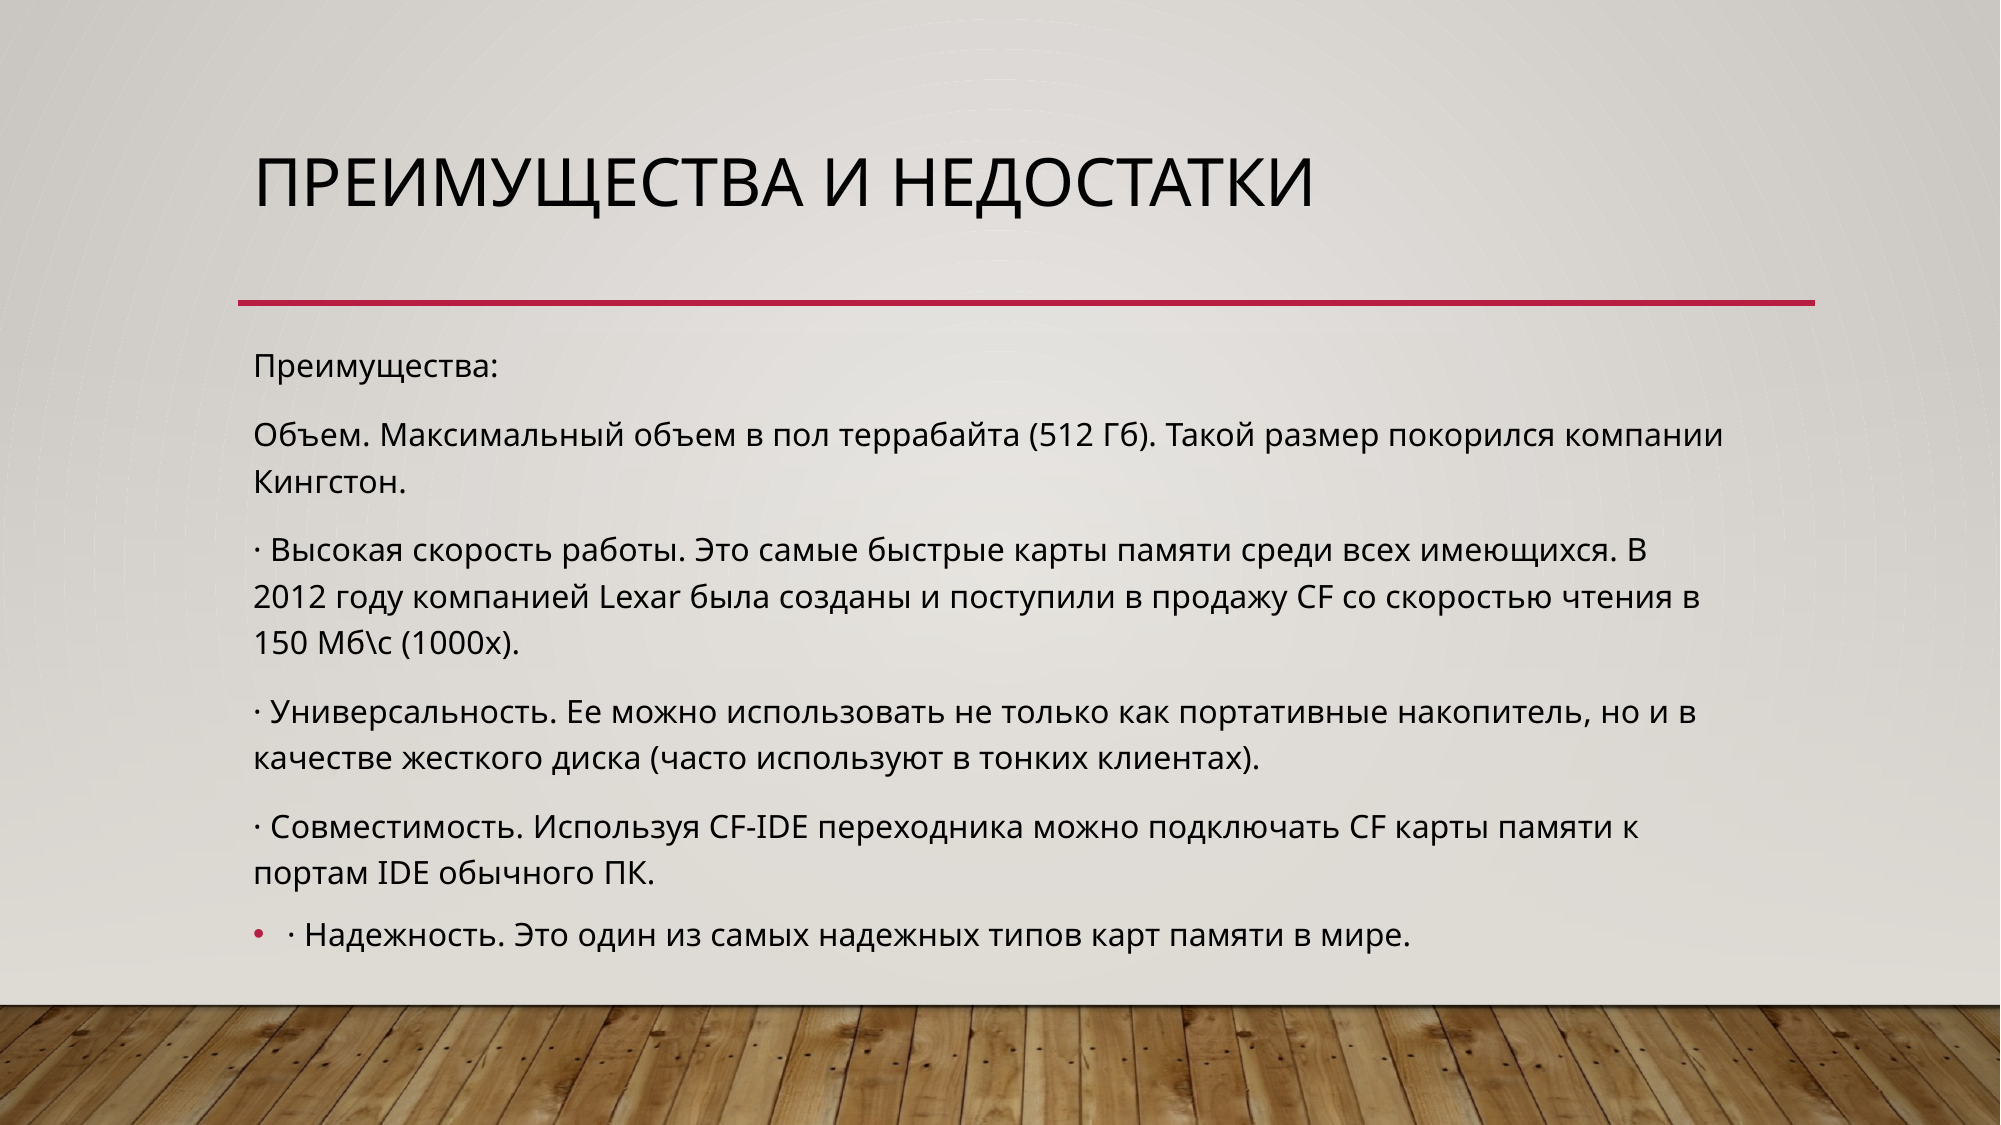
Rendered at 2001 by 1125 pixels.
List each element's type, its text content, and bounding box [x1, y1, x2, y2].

list Преимущества: Объем. Максимальный объем в пол террабайта (512 Гб). Такой размер покорился компании Кингстон. · Высокая скорость работы. Это самые быстрые карты памяти среди всех имеющихся. В 2012 году компанией Lexar была созданы и поступили в продажу CF со скоростью чтения в 150 Мб\с (1000х). · Универсальность. Ее можно использовать не только как портативные накопитель, но и в качестве жесткого диска (часто используют в тонких клиентах). · Совместимость. Используя CF-IDE переходника можно подключать CF карты памяти к портам IDE обычного ПК. · Надежность. Это один из самых надежных типов карт памяти в мире. [238, 330, 1747, 963]
title Преимущества и недостатки [238, 131, 1814, 305]
picture [0, 1005, 2000, 1125]
